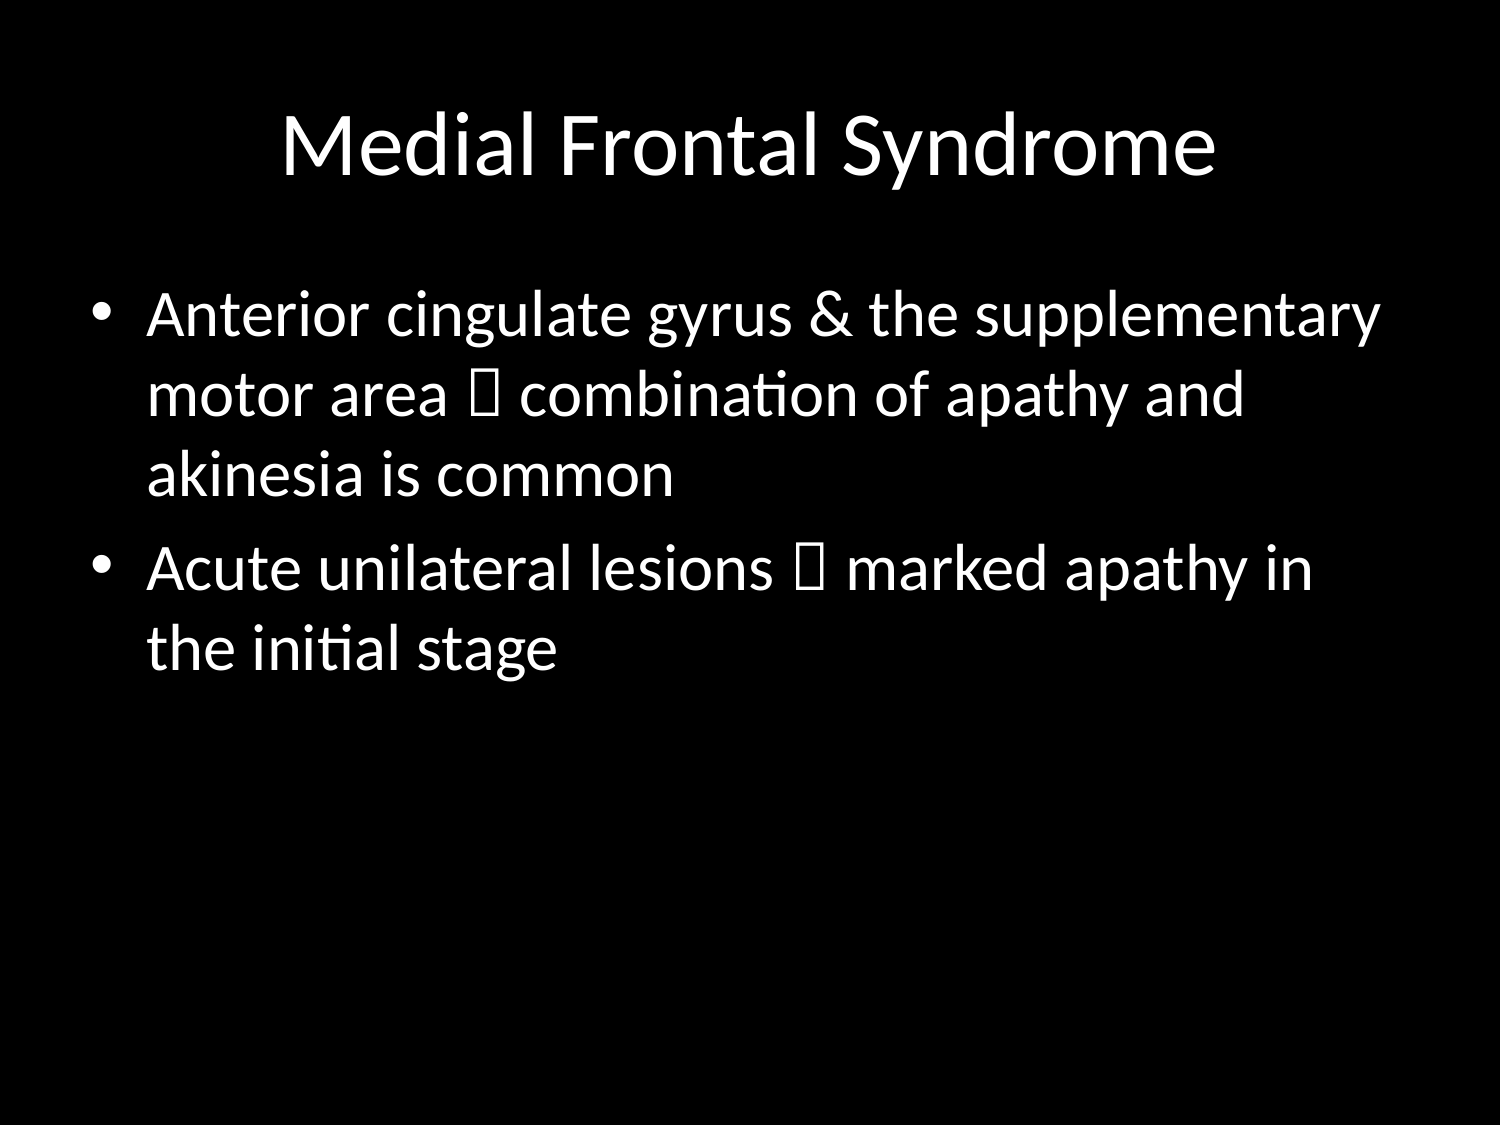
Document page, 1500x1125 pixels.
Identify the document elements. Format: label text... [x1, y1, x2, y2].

list Anterior cingulate gyrus & the supplementary motor area  combination of apathy and akinesia is common Acute unilateral lesions  marked apathy in the initial stage [75, 262, 1425, 1005]
title Medial Frontal Syndrome [75, 45, 1425, 233]
